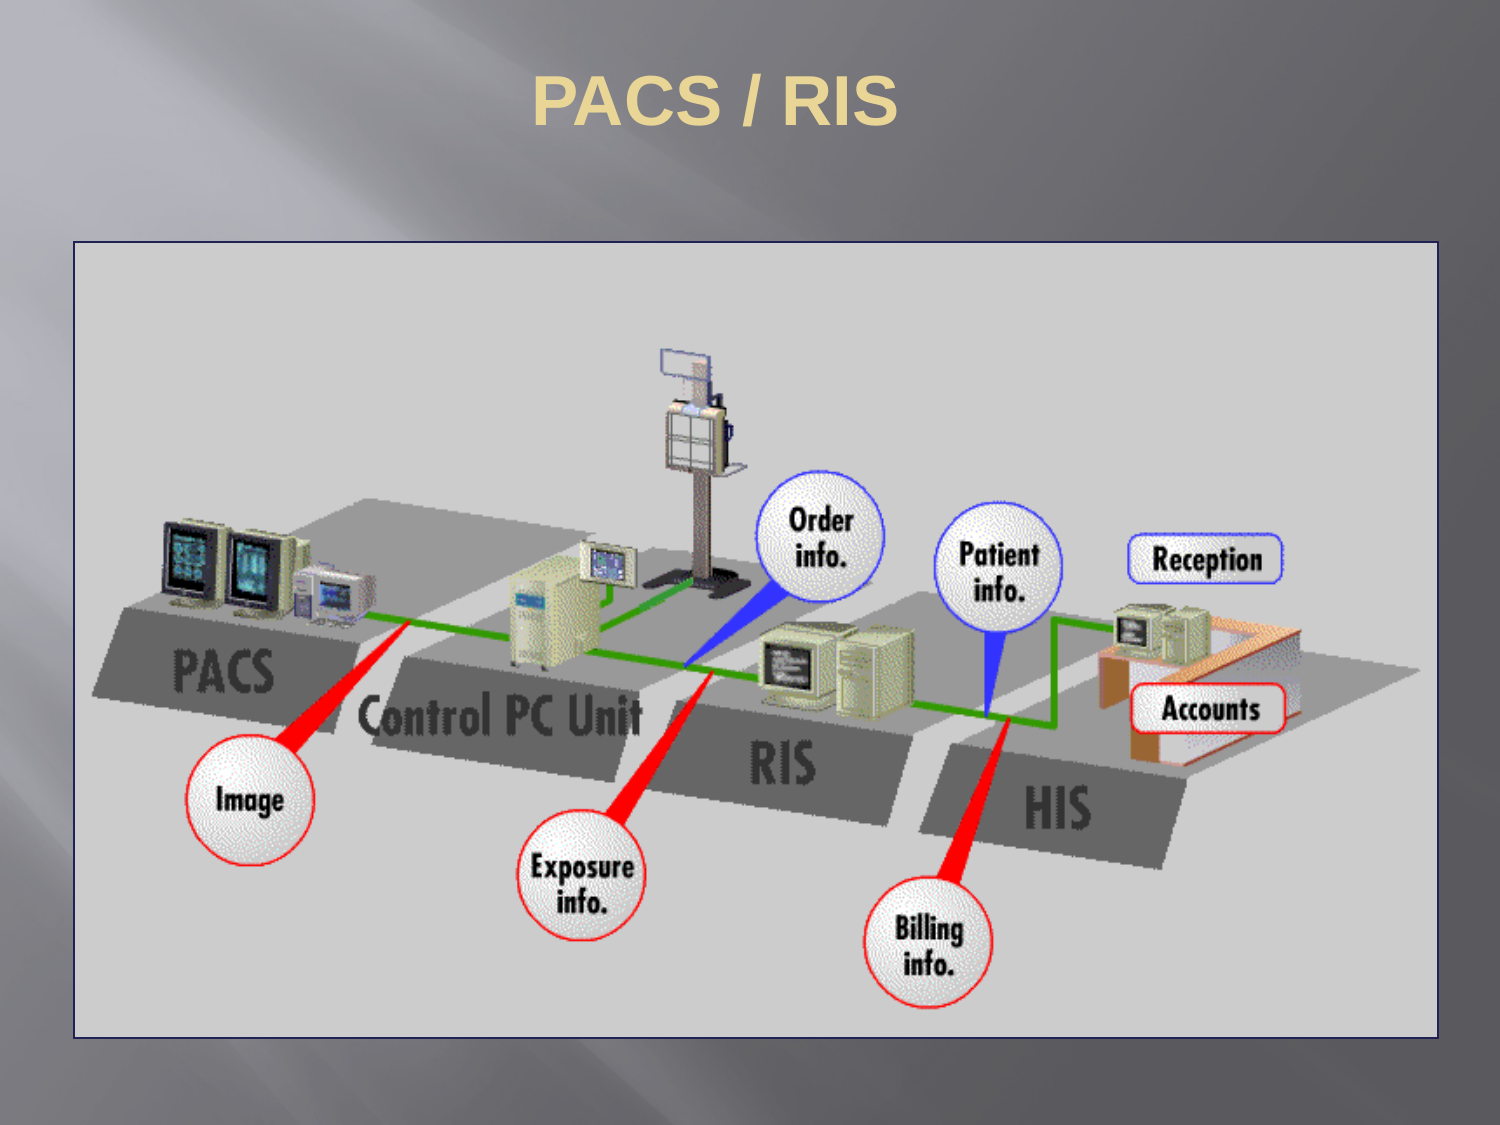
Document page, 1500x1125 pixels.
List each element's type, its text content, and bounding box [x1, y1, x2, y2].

picture [74, 242, 1438, 1038]
text_box PACS / RIS [456, 46, 975, 147]
